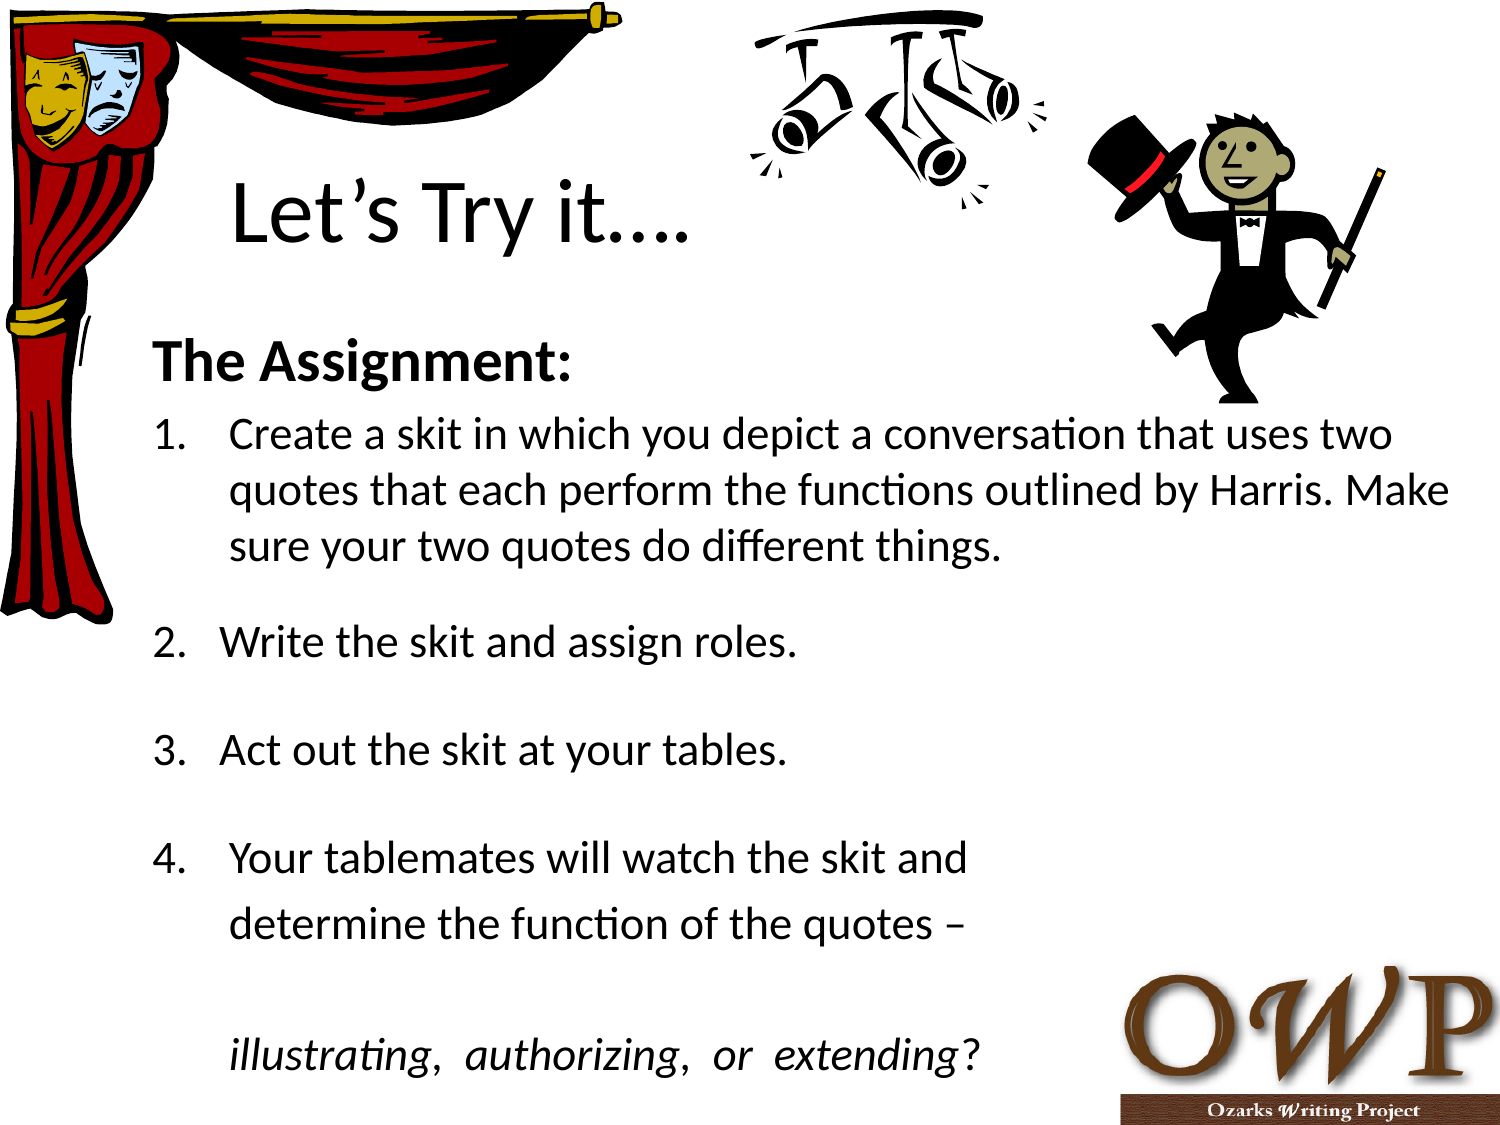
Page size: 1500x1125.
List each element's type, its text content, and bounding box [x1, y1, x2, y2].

picture [0, 0, 623, 626]
picture [1120, 957, 1500, 1125]
list The Assignment: Create a skit in which you depict a conversation that uses two quotes that each perform the functions outlined by Harris. Make sure your two quotes do different things. 2. Write the skit and assign roles. 3. Act out the skit at your tables. Your tablemates will watch the skit and determine the function of the quotes – illustrating, authorizing, or extending? [137, 312, 1500, 1088]
picture [1087, 112, 1387, 404]
title Let’s Try it…. [627, 112, 801, 301]
picture [749, 0, 1048, 210]
